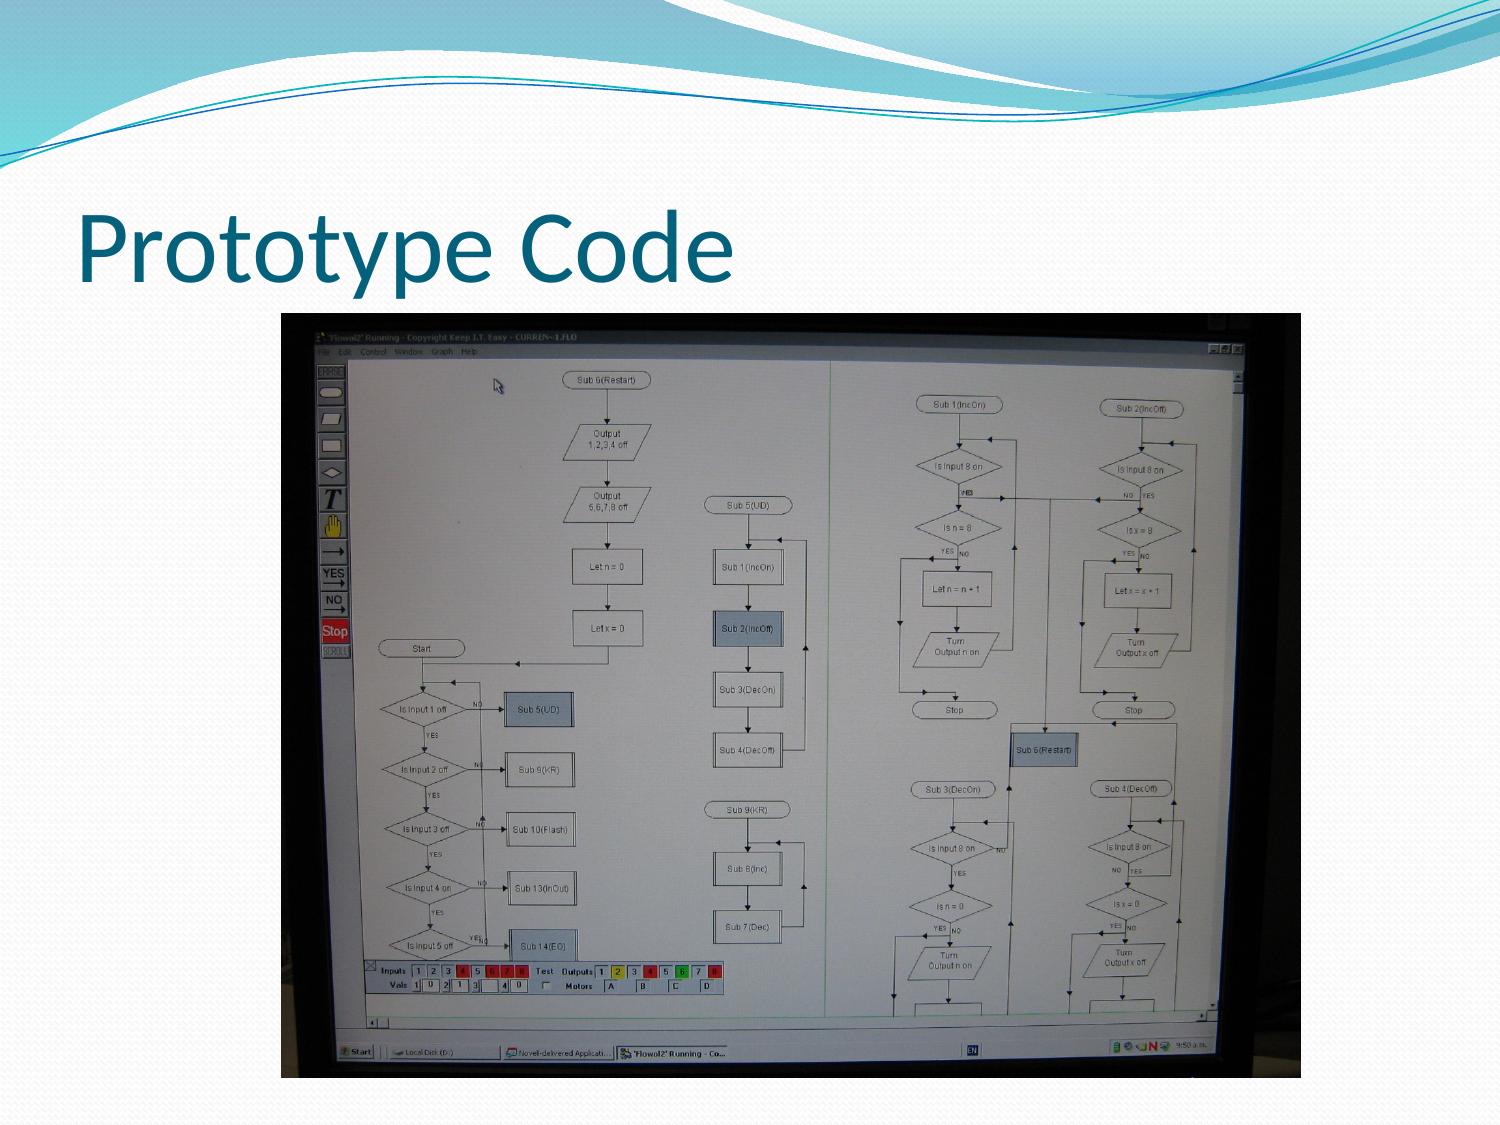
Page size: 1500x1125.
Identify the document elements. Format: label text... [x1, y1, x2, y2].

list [280, 313, 1301, 1079]
title Prototype Code [75, 115, 1425, 303]
